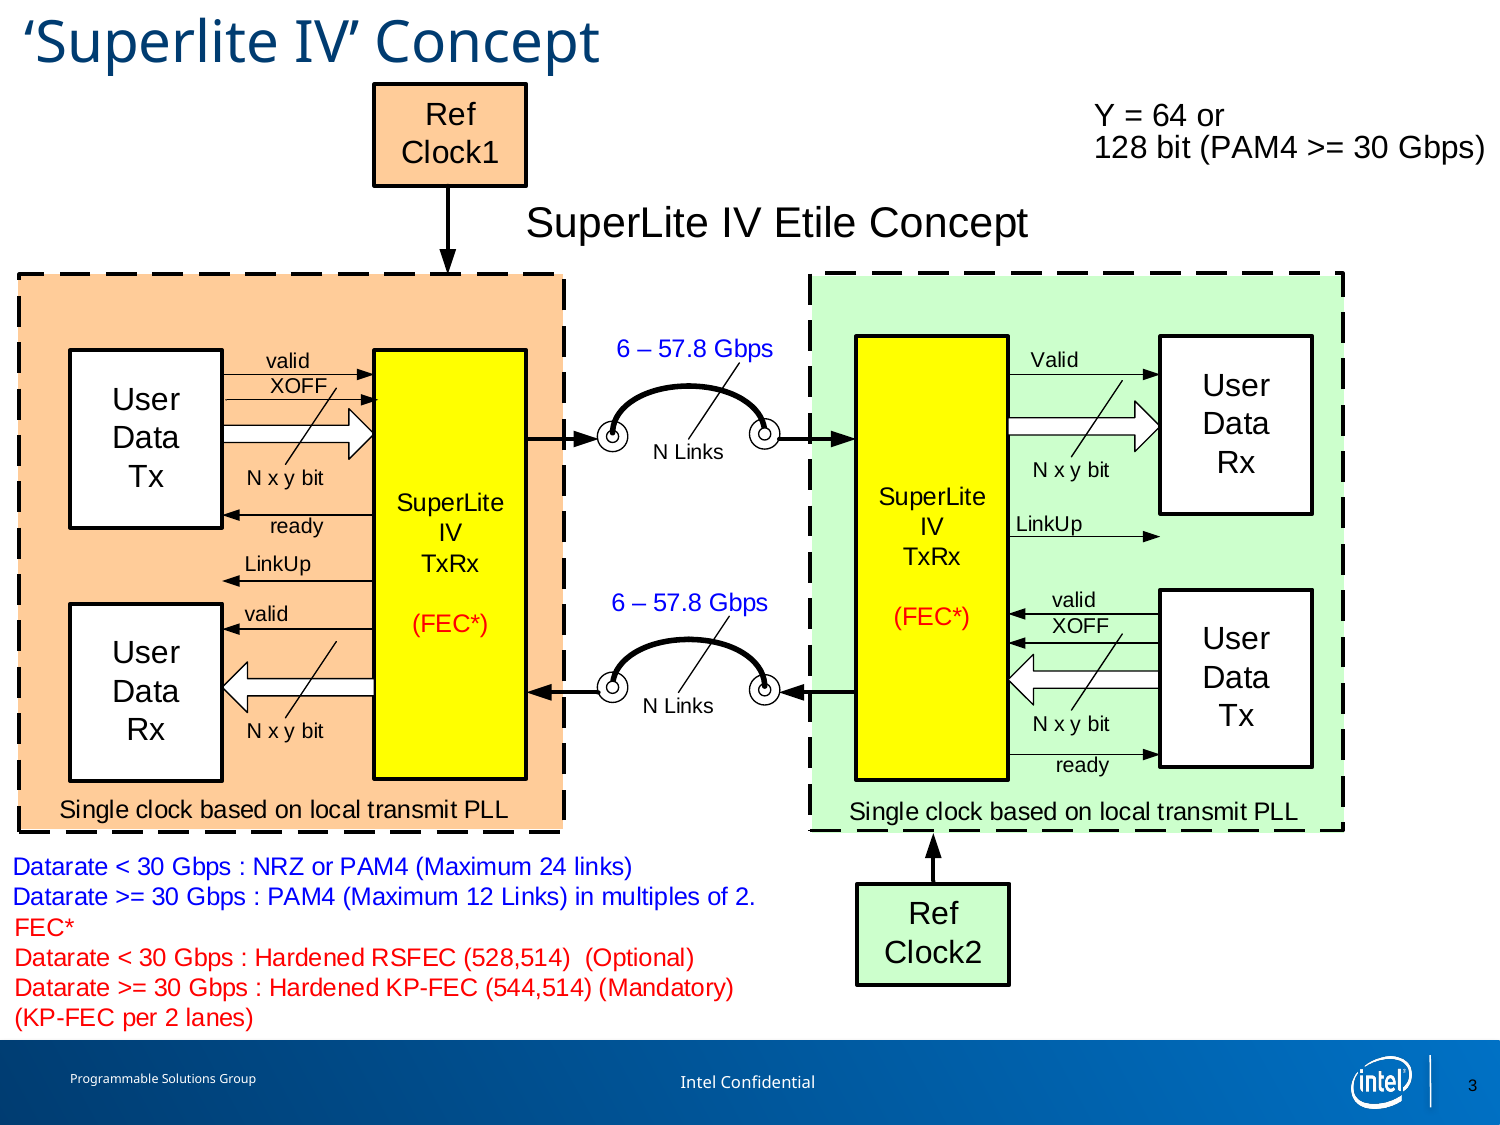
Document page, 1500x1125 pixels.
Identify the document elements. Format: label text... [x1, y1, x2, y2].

picture [0, 82, 1500, 1043]
slide_number 3 [1127, 1055, 1478, 1116]
title ‘Superlite IV’ Concept [24, 3, 1375, 80]
